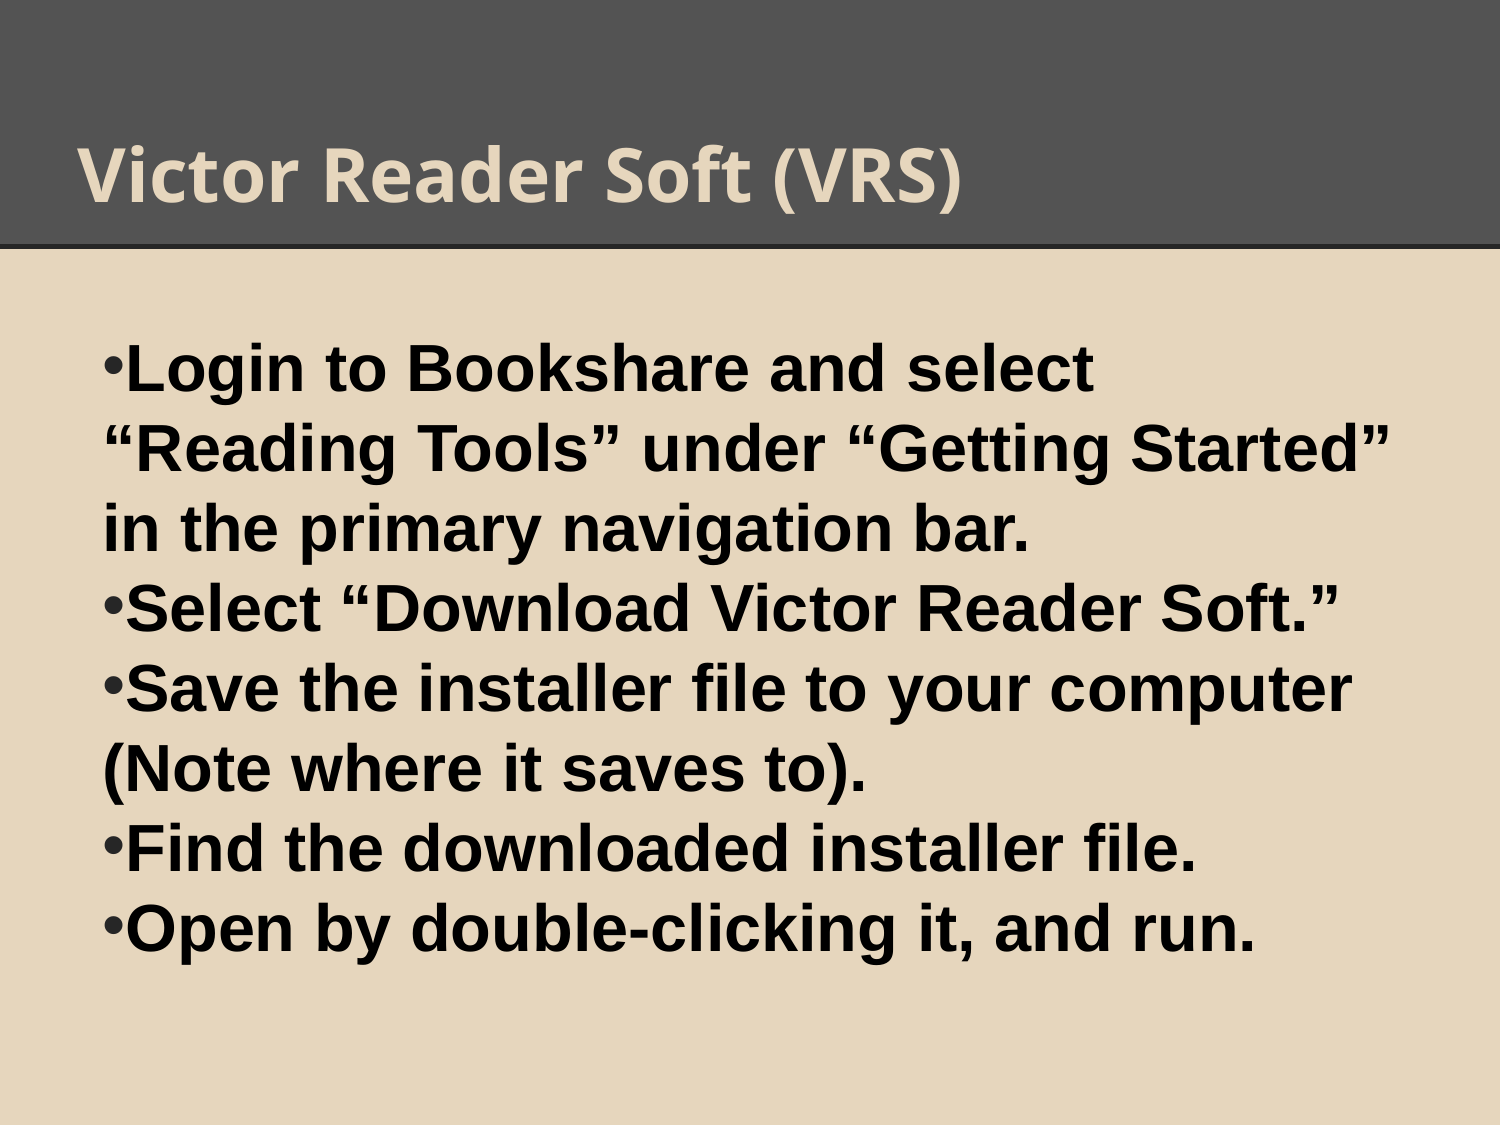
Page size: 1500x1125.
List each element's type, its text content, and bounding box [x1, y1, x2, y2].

text_box Login to Bookshare and select “Reading Tools” under “Getting Started” in the primary navigation bar. Select “Download Victor Reader Soft.” Save the installer file to your computer (Note where it saves to). Find the downloaded installer file. Open by double-clicking it, and run. [87, 317, 1420, 972]
title Victor Reader Soft (VRS) [24, 14, 1375, 233]
